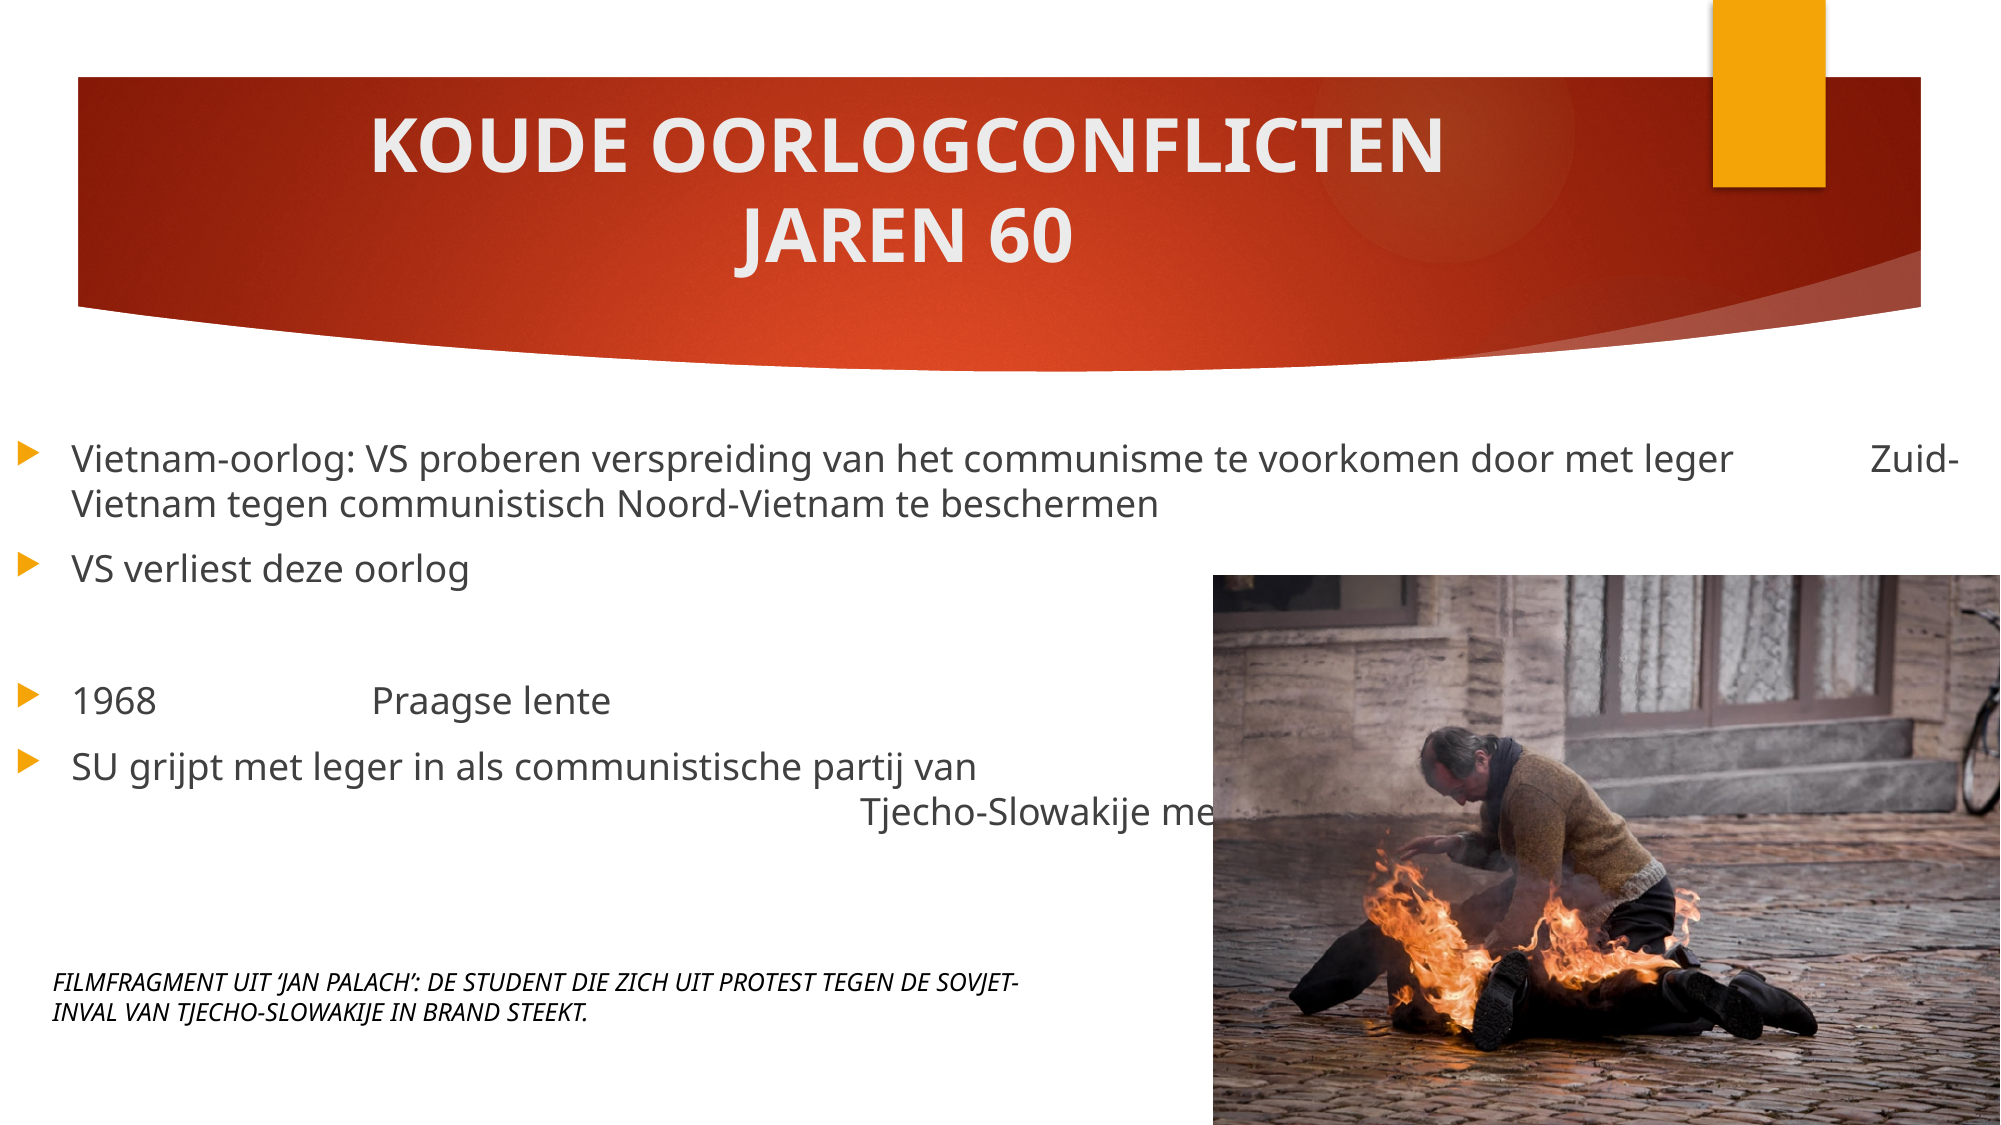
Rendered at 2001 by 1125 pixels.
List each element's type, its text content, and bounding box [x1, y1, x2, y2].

picture [1213, 574, 2000, 1125]
text_box FILMFRAGMENT UIT ‘JAN PALACH’: DE STUDENT DIE ZICH UIT PROTEST TEGEN DE SOVJET-INVAL VAN TJECHO-SLOWAKIJE IN BRAND STEEKT. [37, 959, 1097, 1035]
title KOUDE OORLOGCONFLICTEN JAREN 60 [189, 99, 1627, 275]
list Vietnam-oorlog: VS proberen verspreiding van het communisme te voorkomen door met leger Zuid-Vietnam tegen communistisch Noord-Vietnam te beschermen VS verliest deze oorlog 1968 Praagse lente SU grijpt met leger in als communistische partij van Tjecho-Slowakije meer vrijheid wil geven aan eigen volk [0, 427, 2000, 1125]
